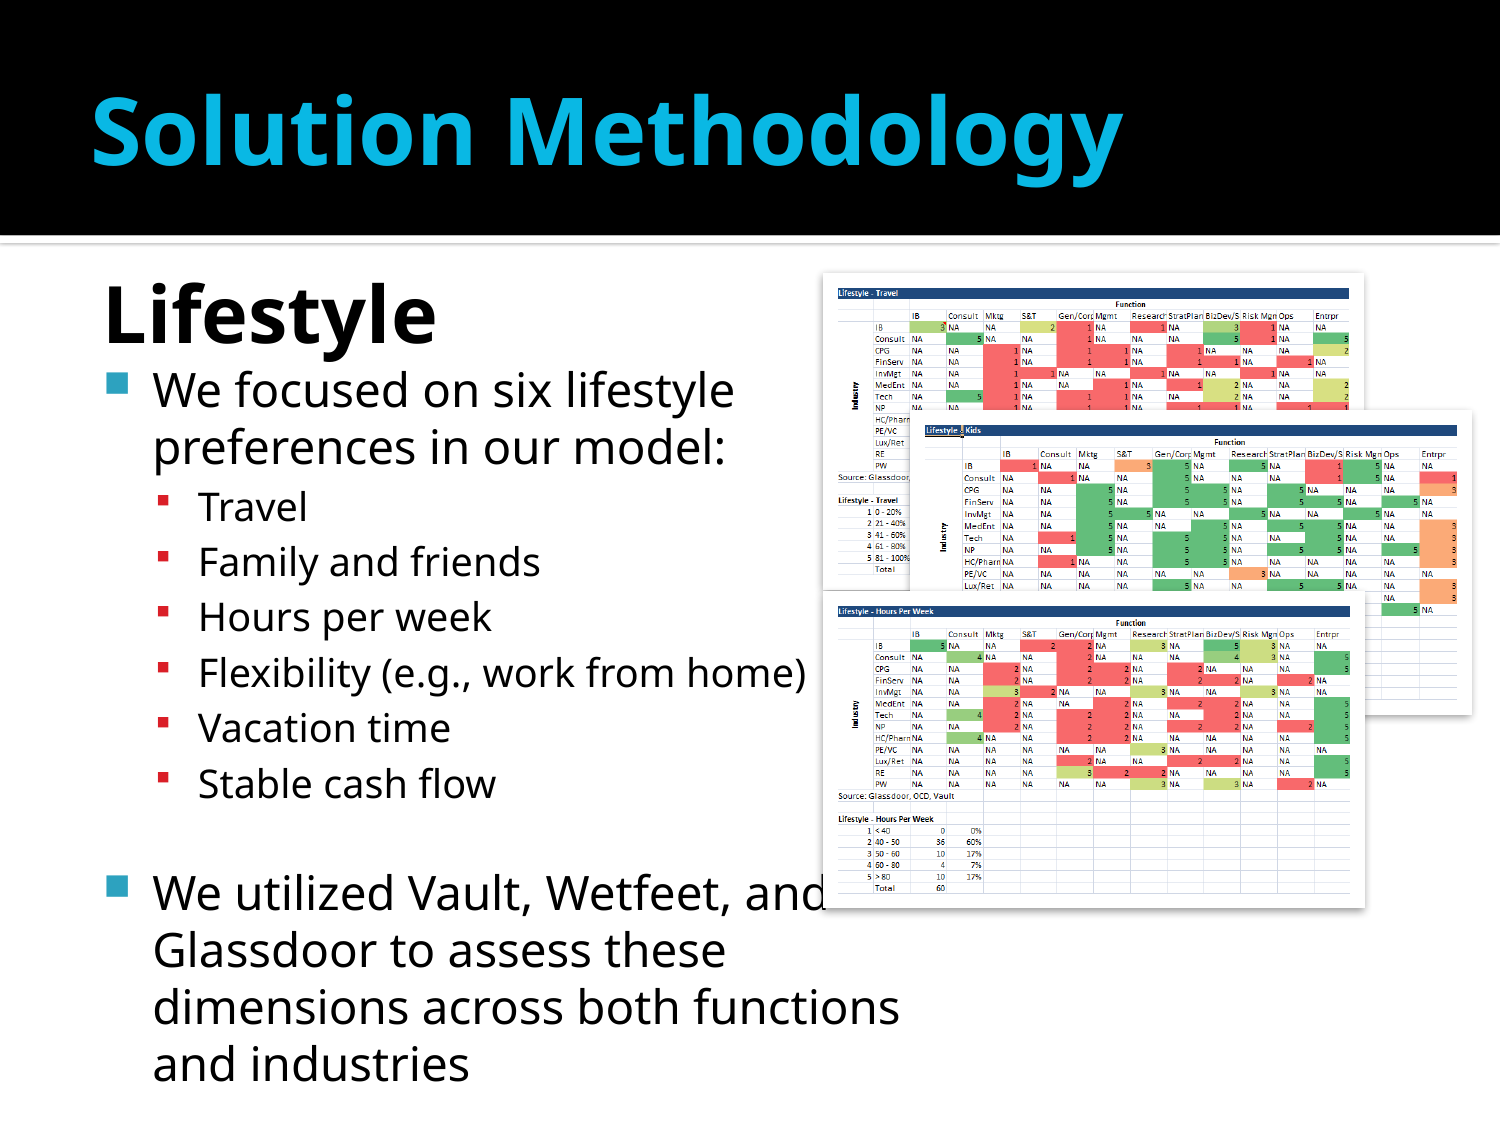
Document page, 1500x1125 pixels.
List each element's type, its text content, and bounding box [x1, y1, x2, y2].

picture [837, 287, 1457, 894]
list Lifestyle We focused on six lifestyle preferences in our model: Travel Family and friends Hours per week Flexibility (e.g., work from home) Vacation time Stable cash flow We utilized Vault, Wetfeet, and Glassdoor to assess these dimensions across both functions and industries [75, 249, 950, 1100]
title Solution Methodology [75, 25, 1425, 231]
